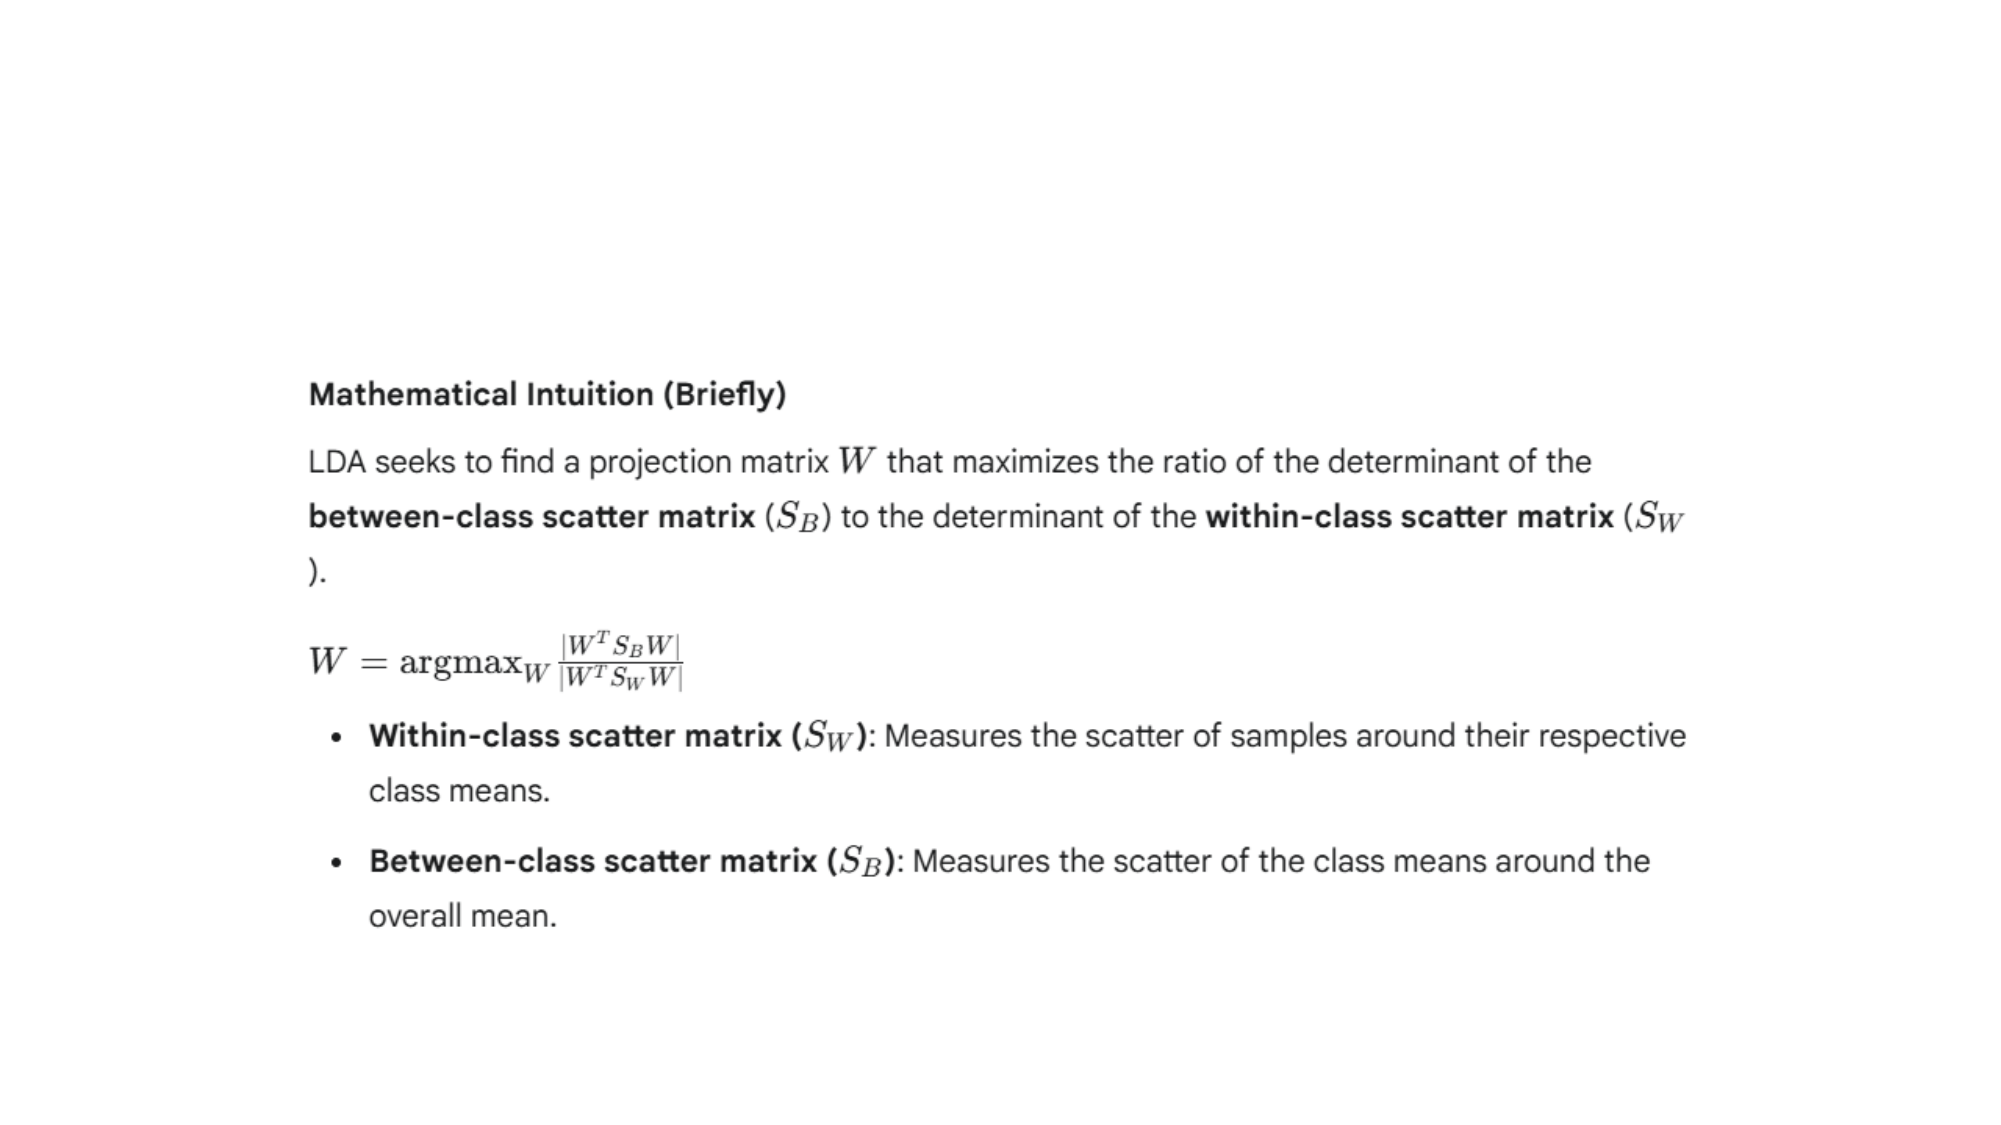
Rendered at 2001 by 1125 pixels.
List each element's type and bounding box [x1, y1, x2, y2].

list [288, 360, 1711, 952]
